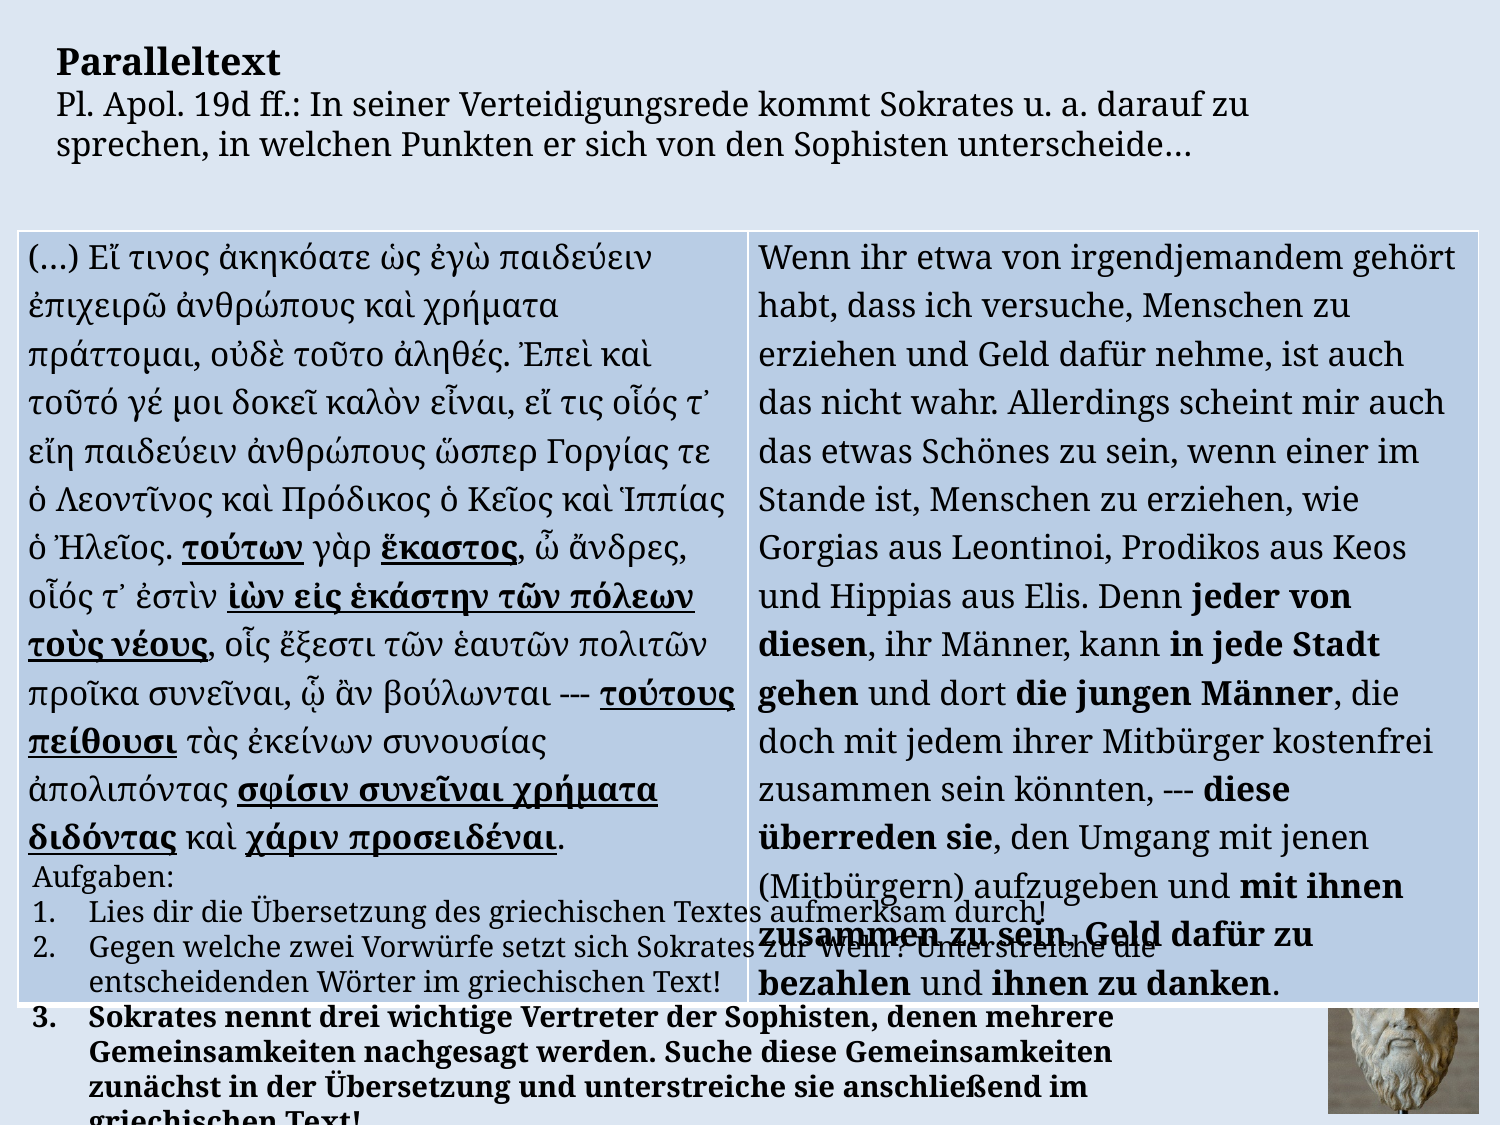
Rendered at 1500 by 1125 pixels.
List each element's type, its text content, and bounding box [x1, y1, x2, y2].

text_box Aufgaben: Lies dir die Übersetzung des griechischen Textes aufmerksam durch! Gegen welche zwei Vorwürfe setzt sich Sokrates zur Wehr? Unterstreiche die entscheidenden Wörter im griechischen Text! Sokrates nennt drei wichtige Vertreter der Sophisten, denen mehrere Gemeinsamkeiten nachgesagt werden. Suche diese Gemeinsamkeiten zunächst in der Übersetzung und unterstreiche sie anschließend im griechischen Text! [17, 851, 1199, 1125]
text_box Paralleltext Pl. Apol. 19d ff.: In seiner Verteidigungsrede kommt Sokrates u. a. darauf zu sprechen, in welchen Punkten er sich von den Sophisten unterscheide… [41, 30, 1329, 216]
picture [1328, 904, 1479, 1114]
table_header Wenn ihr etwa von irgendjemandem gehört habt, dass ich versuche, Menschen zu erziehen und Geld dafür nehme, ist auch das nicht wahr. Allerdings scheint mir auch das etwas Schönes zu sein, wenn einer im Stande ist, Menschen zu erziehen, wie Gorgias aus Leontinoi, Prodikos aus Keos und Hippias aus Elis. Denn jeder von diesen, ihr Männer, kann in jede Stadt gehen und dort die jungen Männer, die doch mit jedem ihrer Mitbürger kostenfrei zusammen sein könnten, --- diese überreden sie, den Umgang mit jenen (Mitbürgern) aufzugeben und mit ihnen zusammen zu sein, Geld dafür zu bezahlen und ihnen zu danken. [749, 232, 1478, 1002]
table_header (…) Εἴ τινος ἀκηκόατε ὡς ἐγὼ παιδεύειν ἐπιχειρῶ ἀνθρώπους καὶ χρήματα πράττομαι, οὐδὲ τοῦτο ἀληθές. Ἐπεὶ καὶ τοῦτό γέ μοι δοκεῖ καλὸν εἶναι, εἴ τις οἷός τ᾽ εἴη παιδεύειν ἀνθρώπους ὥσπερ Γοργίας τε ὁ Λεοντῖνος καὶ Πρόδικος ὁ Κεῖος καὶ Ἱππίας ὁ Ἠλεῖος. τούτων γὰρ ἕκαστος, ὦ ἄνδρες, οἷός τ᾽ ἐστὶν ἰὼν εἰς ἑκάστην τῶν πόλεων τοὺς νέους, οἷς ἔξεστι τῶν ἑαυτῶν πολιτῶν προῖκα συνεῖναι, ᾧ ἂν βούλωνται --- τούτους πείθουσι τὰς ἐκείνων συνουσίας ἀπολιπόντας σφίσιν συνεῖναι χρήματα διδόντας καὶ χάριν προσειδέναι. [19, 232, 747, 851]
